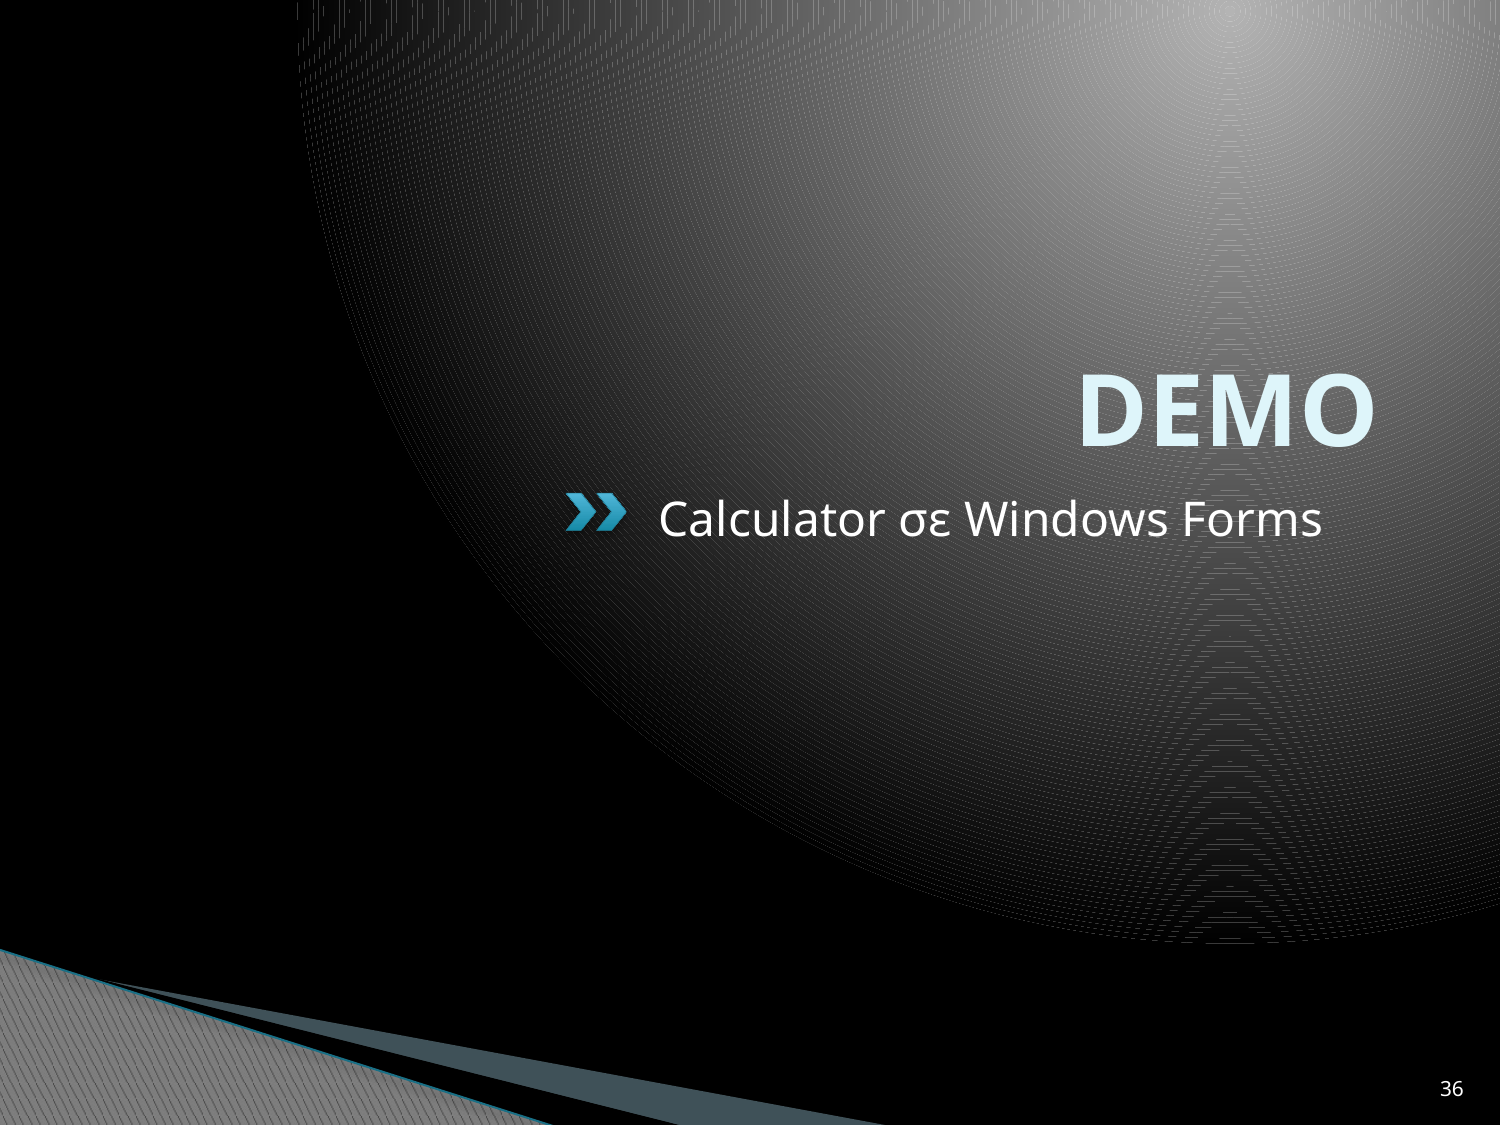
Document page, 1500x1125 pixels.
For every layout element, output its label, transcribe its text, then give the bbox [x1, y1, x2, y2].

slide_number 36 [1418, 1051, 1479, 1112]
picture [0, 952, 543, 1125]
title DEMO [118, 173, 1394, 474]
list Calculator σε Windows Forms [643, 480, 1394, 720]
